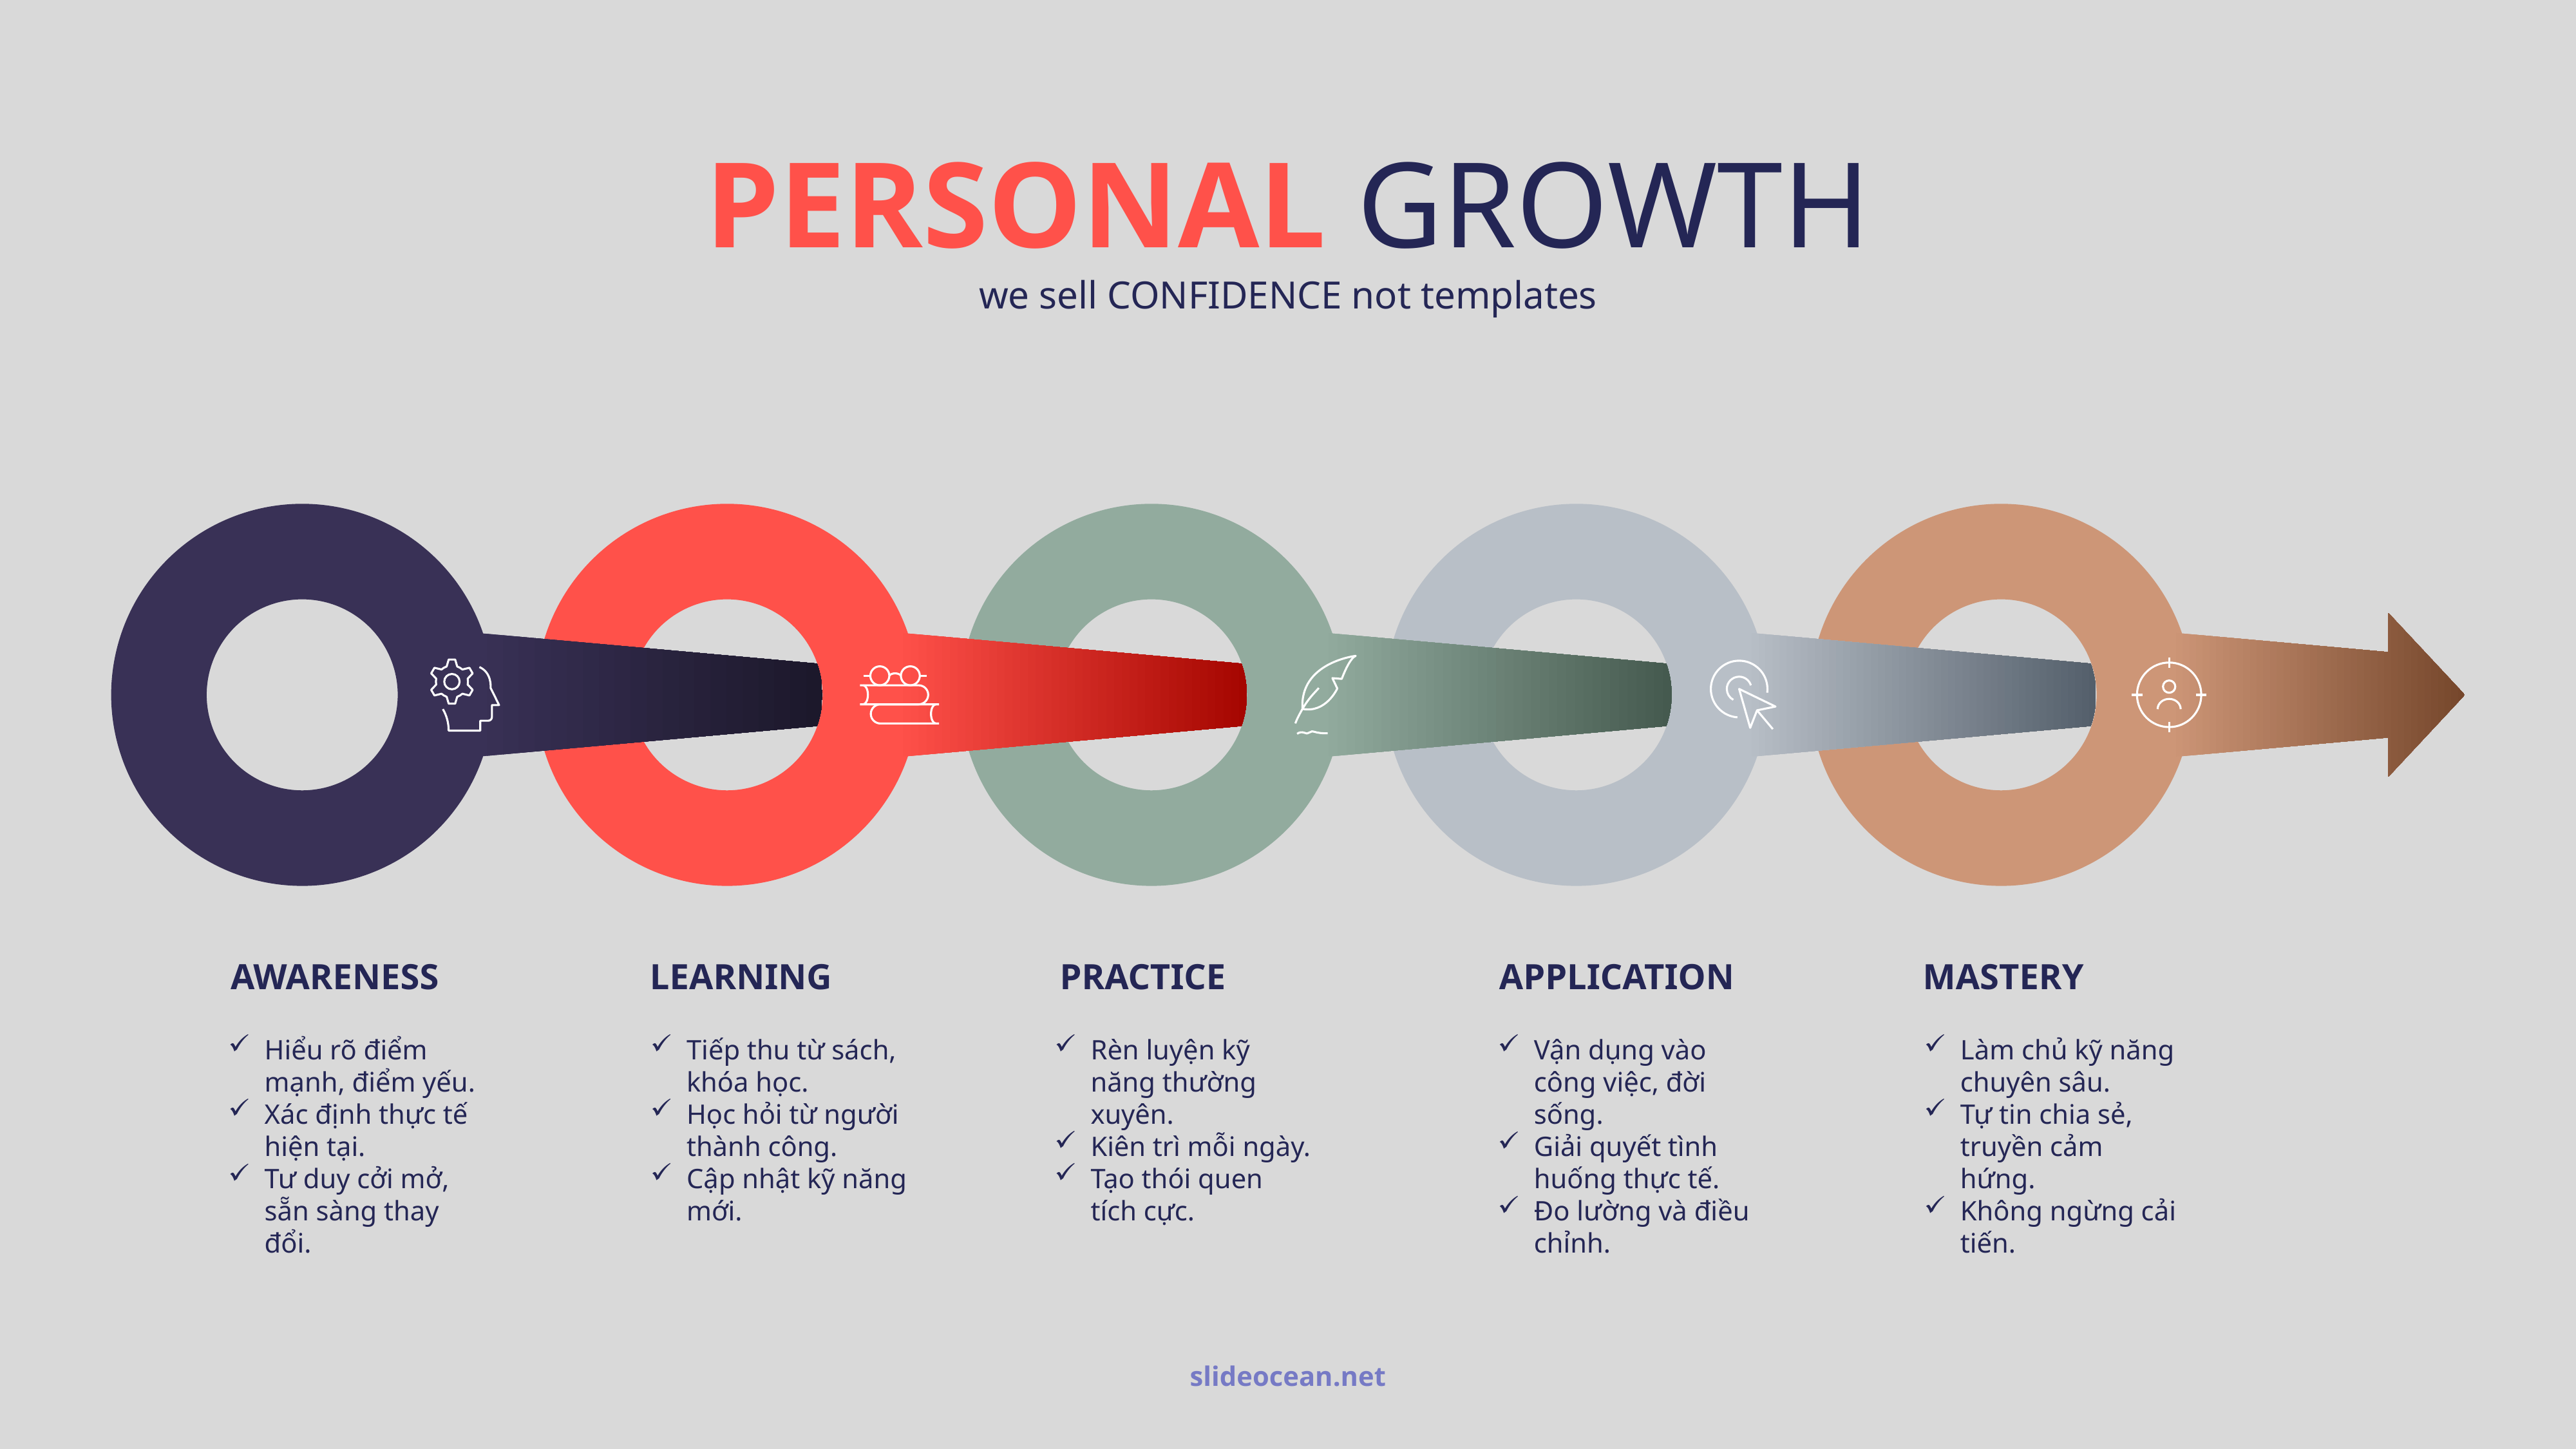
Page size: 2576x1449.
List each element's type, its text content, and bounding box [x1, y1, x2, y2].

text_box [1297, 731, 1328, 734]
text_box Hiểu rõ điểm mạnh, điểm yếu. Xác định thực tế hiện tại. Tư duy cởi mở, sẵn sàng thay đổi. [218, 1028, 497, 1264]
text_box [860, 666, 940, 724]
text_box [2168, 610, 2467, 780]
text_box PERSONAL GROWTH [696, 125, 1880, 276]
text_box [1743, 631, 2098, 759]
text_box [431, 659, 499, 731]
text_box [1710, 660, 1776, 730]
text_box [968, 502, 1334, 887]
text_box APPLICATION [1490, 950, 1745, 1001]
text_box [2132, 657, 2207, 733]
text_box Vận dụng vào công việc, đời sống. Giải quyết tình huống thực tế. Đo lường và điều chỉnh. [1488, 1028, 1766, 1264]
text_box LEARNING [640, 950, 842, 1001]
text_box AWARENESS [221, 950, 449, 1001]
text_box [544, 502, 909, 887]
text_box Làm chủ kỹ năng chuyên sâu. Tự tin chia sẻ, truyền cảm hứng. Không ngừng cải tiến. [1914, 1028, 2192, 1264]
text_box we sell CONFIDENCE not templates [969, 276, 1607, 321]
text_box [1817, 502, 2183, 887]
text_box [894, 631, 1248, 759]
text_box MASTERY [1913, 950, 2094, 1001]
text_box [469, 631, 824, 759]
text_box Tiếp thu từ sách, khóa học. Học hỏi từ người thành công. Cập nhật kỹ năng mới. [640, 1028, 919, 1231]
text_box [1295, 656, 1356, 724]
text_box PRACTICE [1050, 950, 1236, 1001]
text_box Rèn luyện kỹ năng thường xuyên. Kiên trì mỗi ngày. Tạo thói quen tích cực. [1045, 1028, 1323, 1231]
text_box [110, 502, 484, 887]
text_box [1392, 502, 1758, 887]
text_box [1319, 631, 1673, 759]
text_box slideocean.net [1180, 1354, 1396, 1397]
